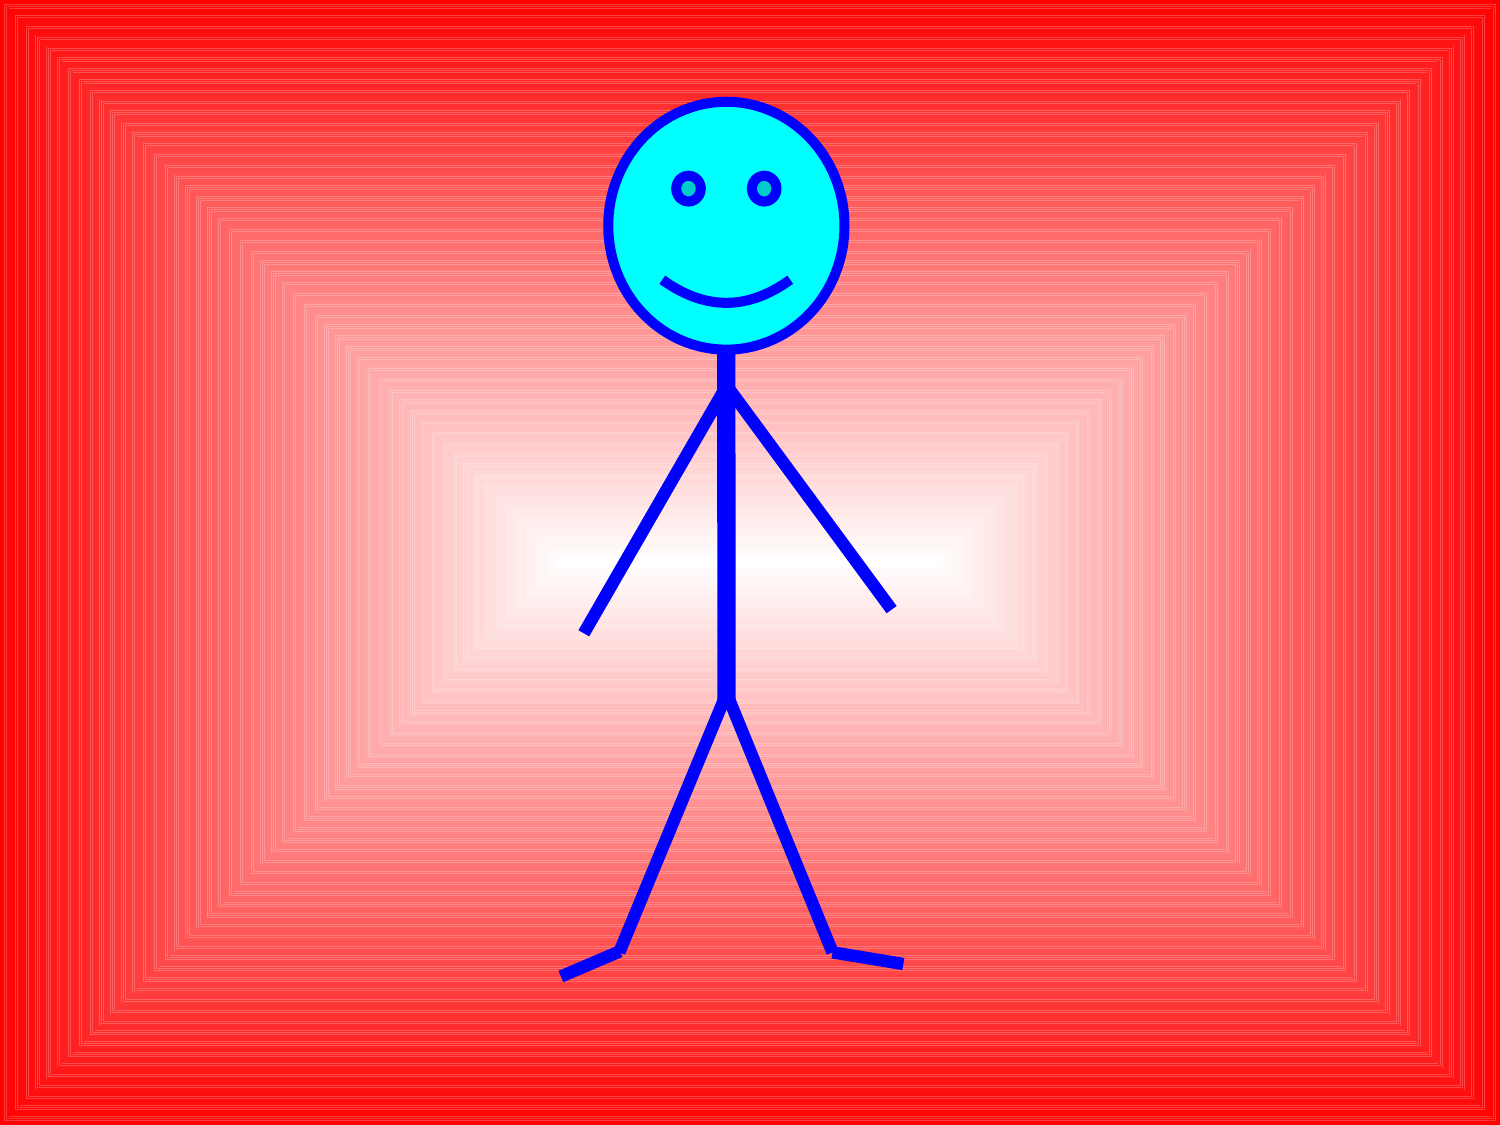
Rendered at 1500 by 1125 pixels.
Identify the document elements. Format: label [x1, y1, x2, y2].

text_box [608, 101, 845, 350]
